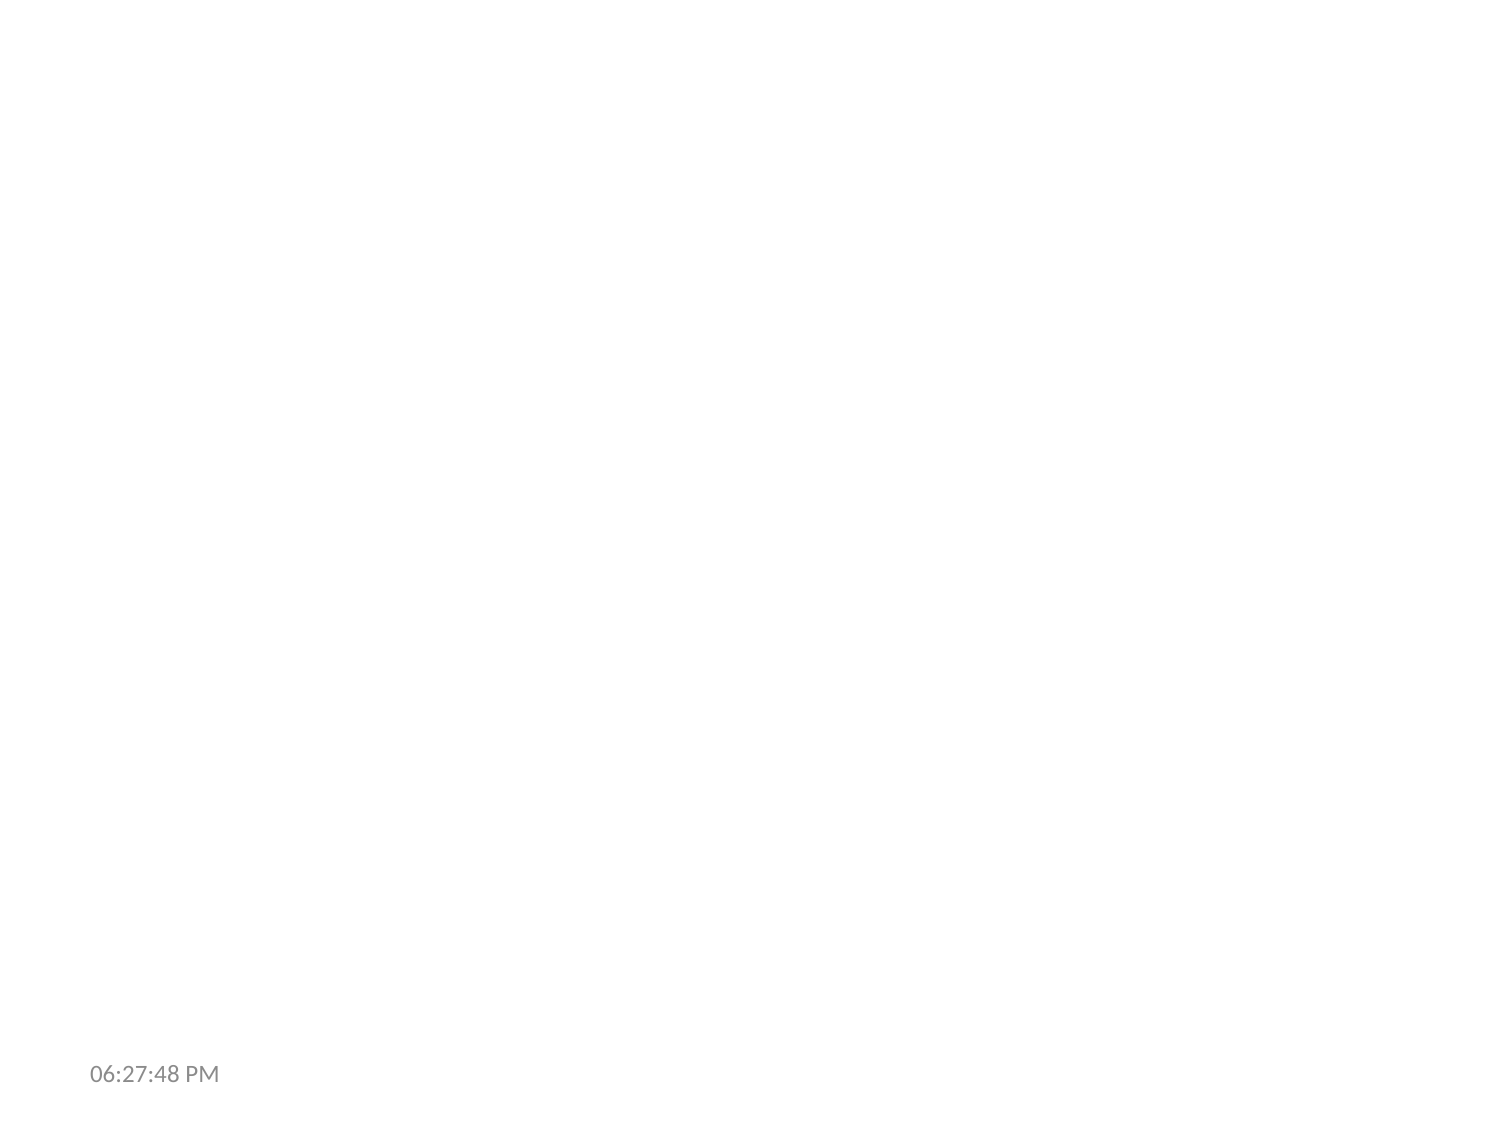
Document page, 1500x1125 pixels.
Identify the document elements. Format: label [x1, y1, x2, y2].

slide_number [75, 1042, 425, 1103]
